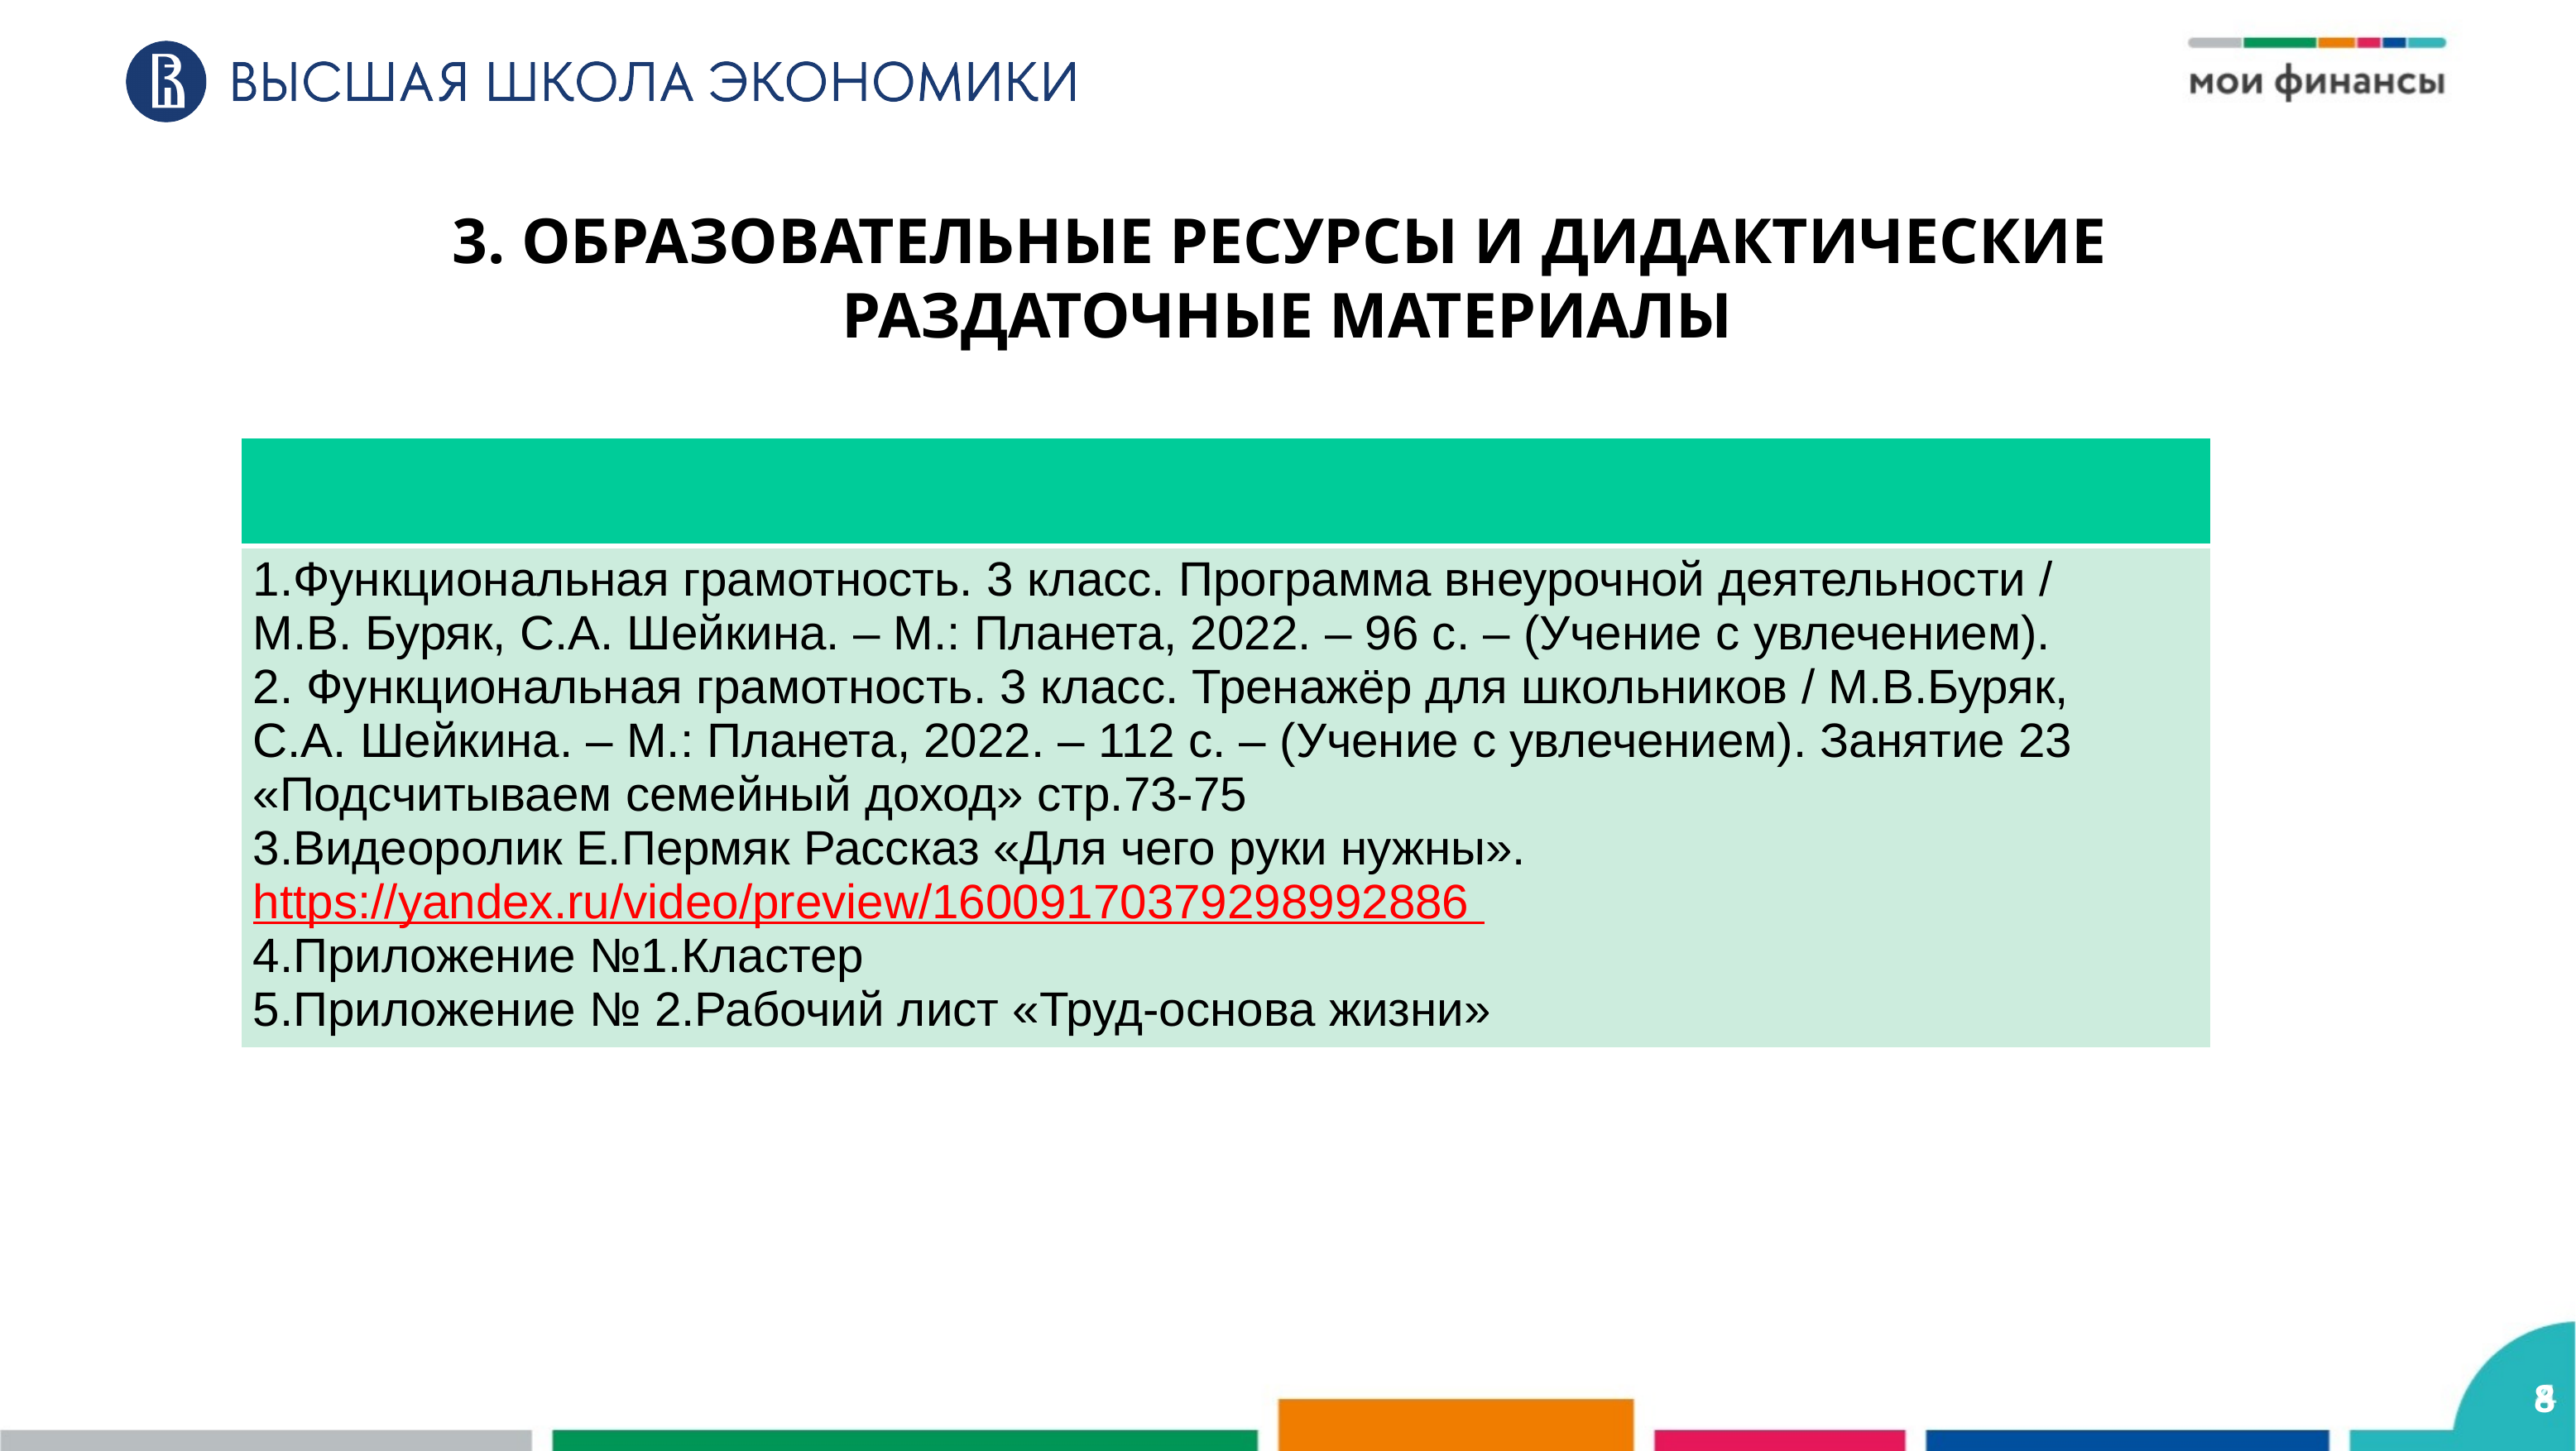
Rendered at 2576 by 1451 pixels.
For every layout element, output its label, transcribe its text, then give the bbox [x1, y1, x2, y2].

text_box 3. ОБРАЗОВАТЕЛЬНЫЕ РЕСУРСЫ И ДИДАКТИЧЕСКИЕ РАЗДАТОЧНЫЕ МАТЕРИАЛЫ [0, 192, 2576, 361]
slide_number 8 [2470, 1365, 2576, 1430]
picture [0, 361, 2576, 1451]
picture [0, 0, 2576, 192]
table_cell 1.Функциональная грамотность. 3 класс. Программа внеурочной деятельности / М.В. Буряк, С.А. Шейкина. – М.: Планета, 2022. – 96 с. – (Учение с увлечением). 2. Функциональная грамотность. 3 класс. Тренажёр для школьников / М.В.Буряк, С.А. Шейкина. – М.: Планета, 2022. – 112 с. – (Учение с увлечением). Занятие 23 «Подсчитываем семейный доход» стр.73-75 3.Видеоролик Е.Пермяк Рассказ «Для чего руки нужны». https://yandex.ru/video/preview/16009170379298992886 4.Приложение №1.Кластер 5.Приложение № 2.Рабочий лист «Труд-основа жизни» [242, 548, 2210, 1047]
table_header [242, 438, 2210, 544]
